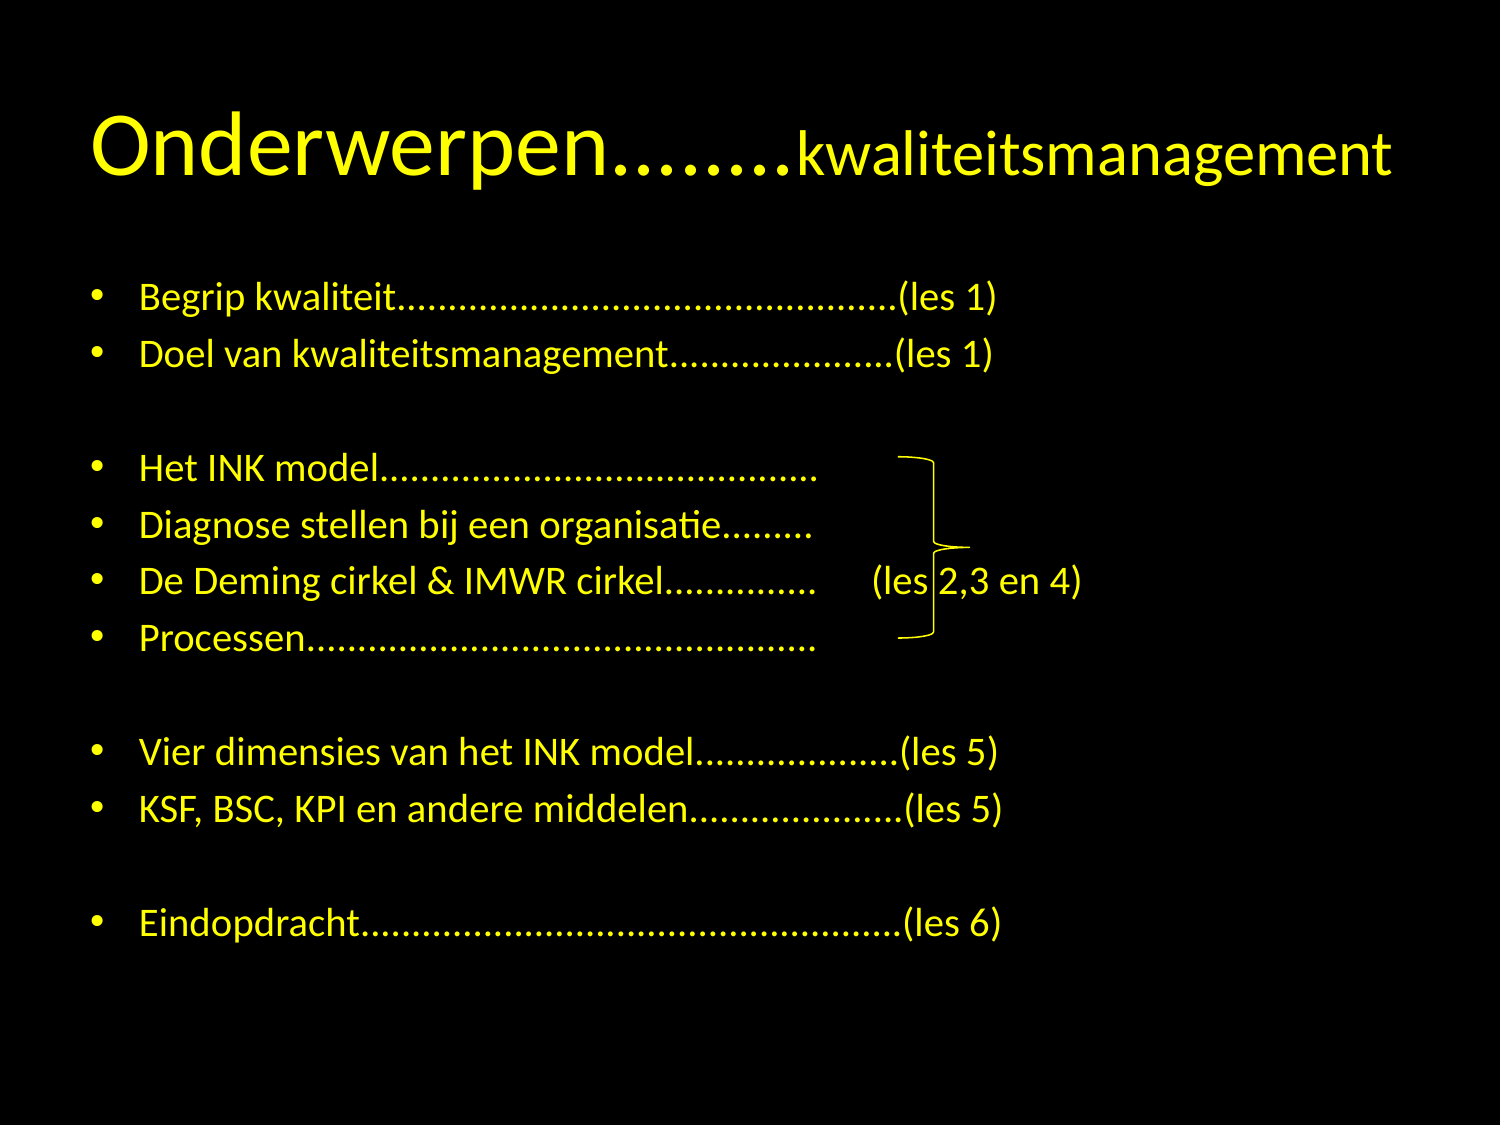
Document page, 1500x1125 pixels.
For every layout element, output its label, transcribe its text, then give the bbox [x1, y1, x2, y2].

list Begrip kwaliteit.................................................(les 1) Doel van kwaliteitsmanagement......................(les 1) Het INK model........................................... Diagnose stellen bij een organisatie......... De Deming cirkel & IMWR cirkel............... (les 2,3 en 4) Processen.................................................. Vier dimensies van het INK model....................(les 5) KSF, BSC, KPI en andere middelen.....................(les 5) Eindopdracht.....................................................(les 6) [75, 262, 1425, 954]
text_box [897, 455, 971, 639]
title Onderwerpen........kwaliteitsmanagement [75, 45, 1425, 233]
